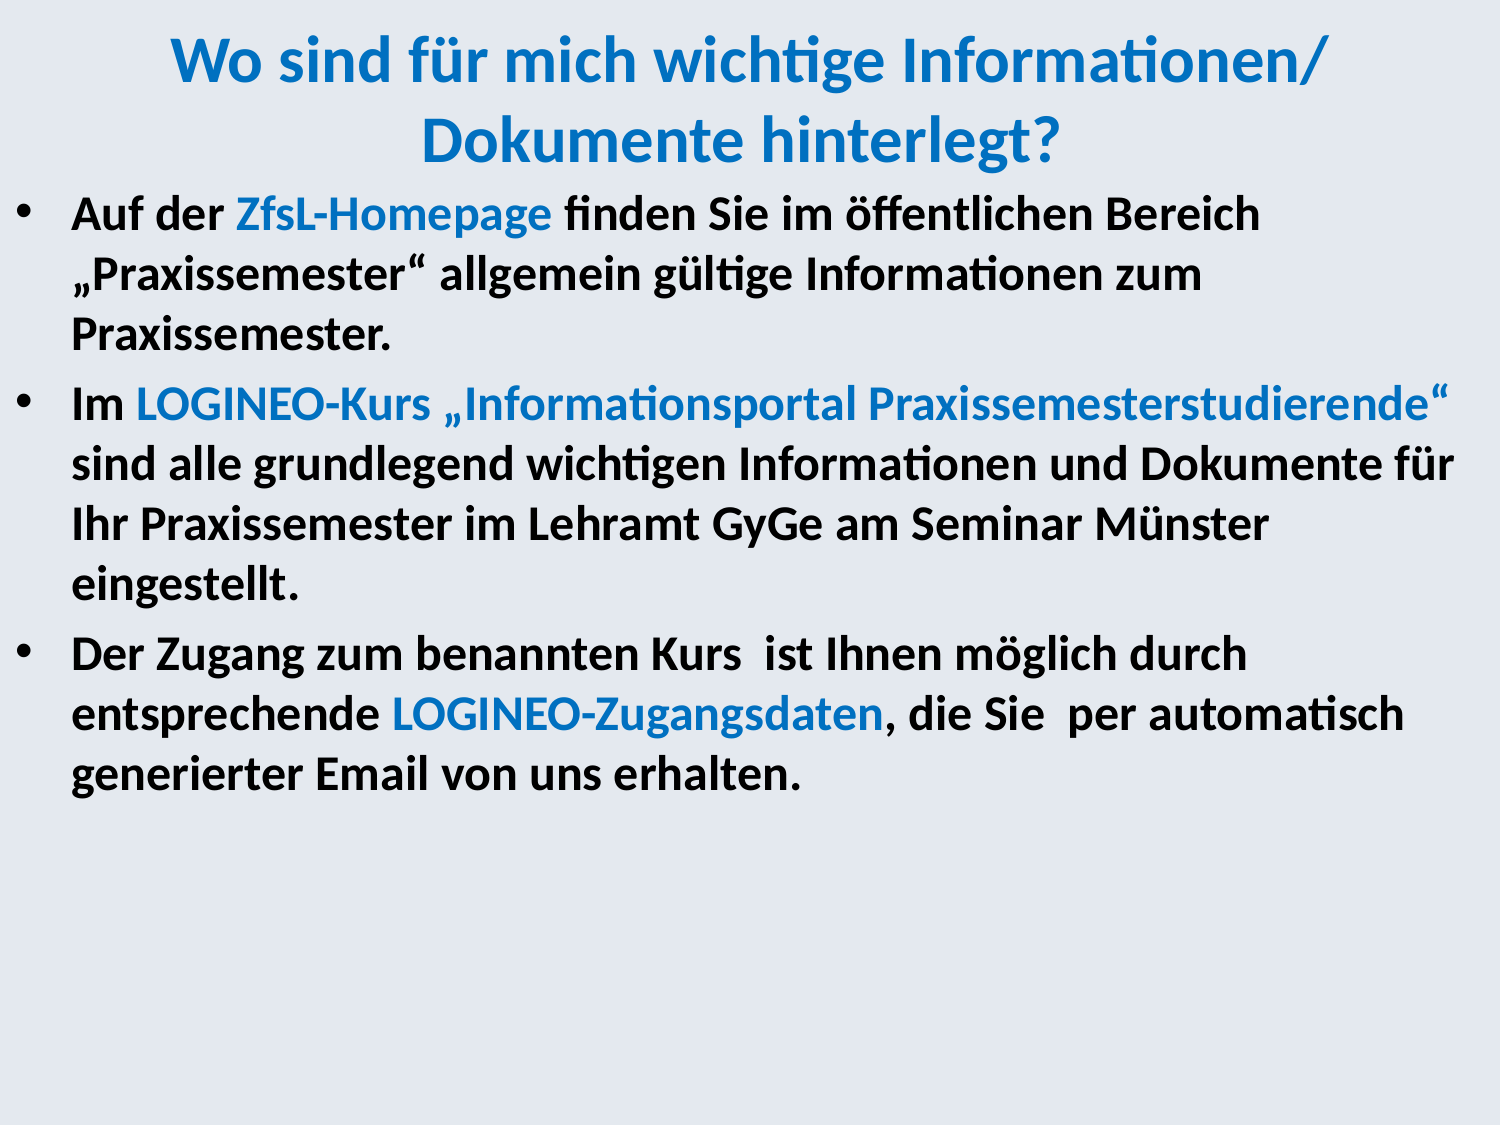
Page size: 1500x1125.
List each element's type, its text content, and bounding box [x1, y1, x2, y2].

list Auf der ZfsL-Homepage finden Sie im öffentlichen Bereich „Praxissemester“ allgemein gültige Informationen zum Praxissemester. Im LOGINEO-Kurs „Informationsportal Praxissemesterstudierende“ sind alle grundlegend wichtigen Informationen und Dokumente für Ihr Praxissemester im Lehramt GyGe am Seminar Münster eingestellt. Der Zugang zum benannten Kurs ist Ihnen möglich durch entsprechende LOGINEO-Zugangsdaten, die Sie per automatisch generierter Email von uns erhalten. [0, 172, 1500, 1125]
title Wo sind für mich wichtige Informationen/ Dokumente hinterlegt? [75, 19, 1425, 172]
